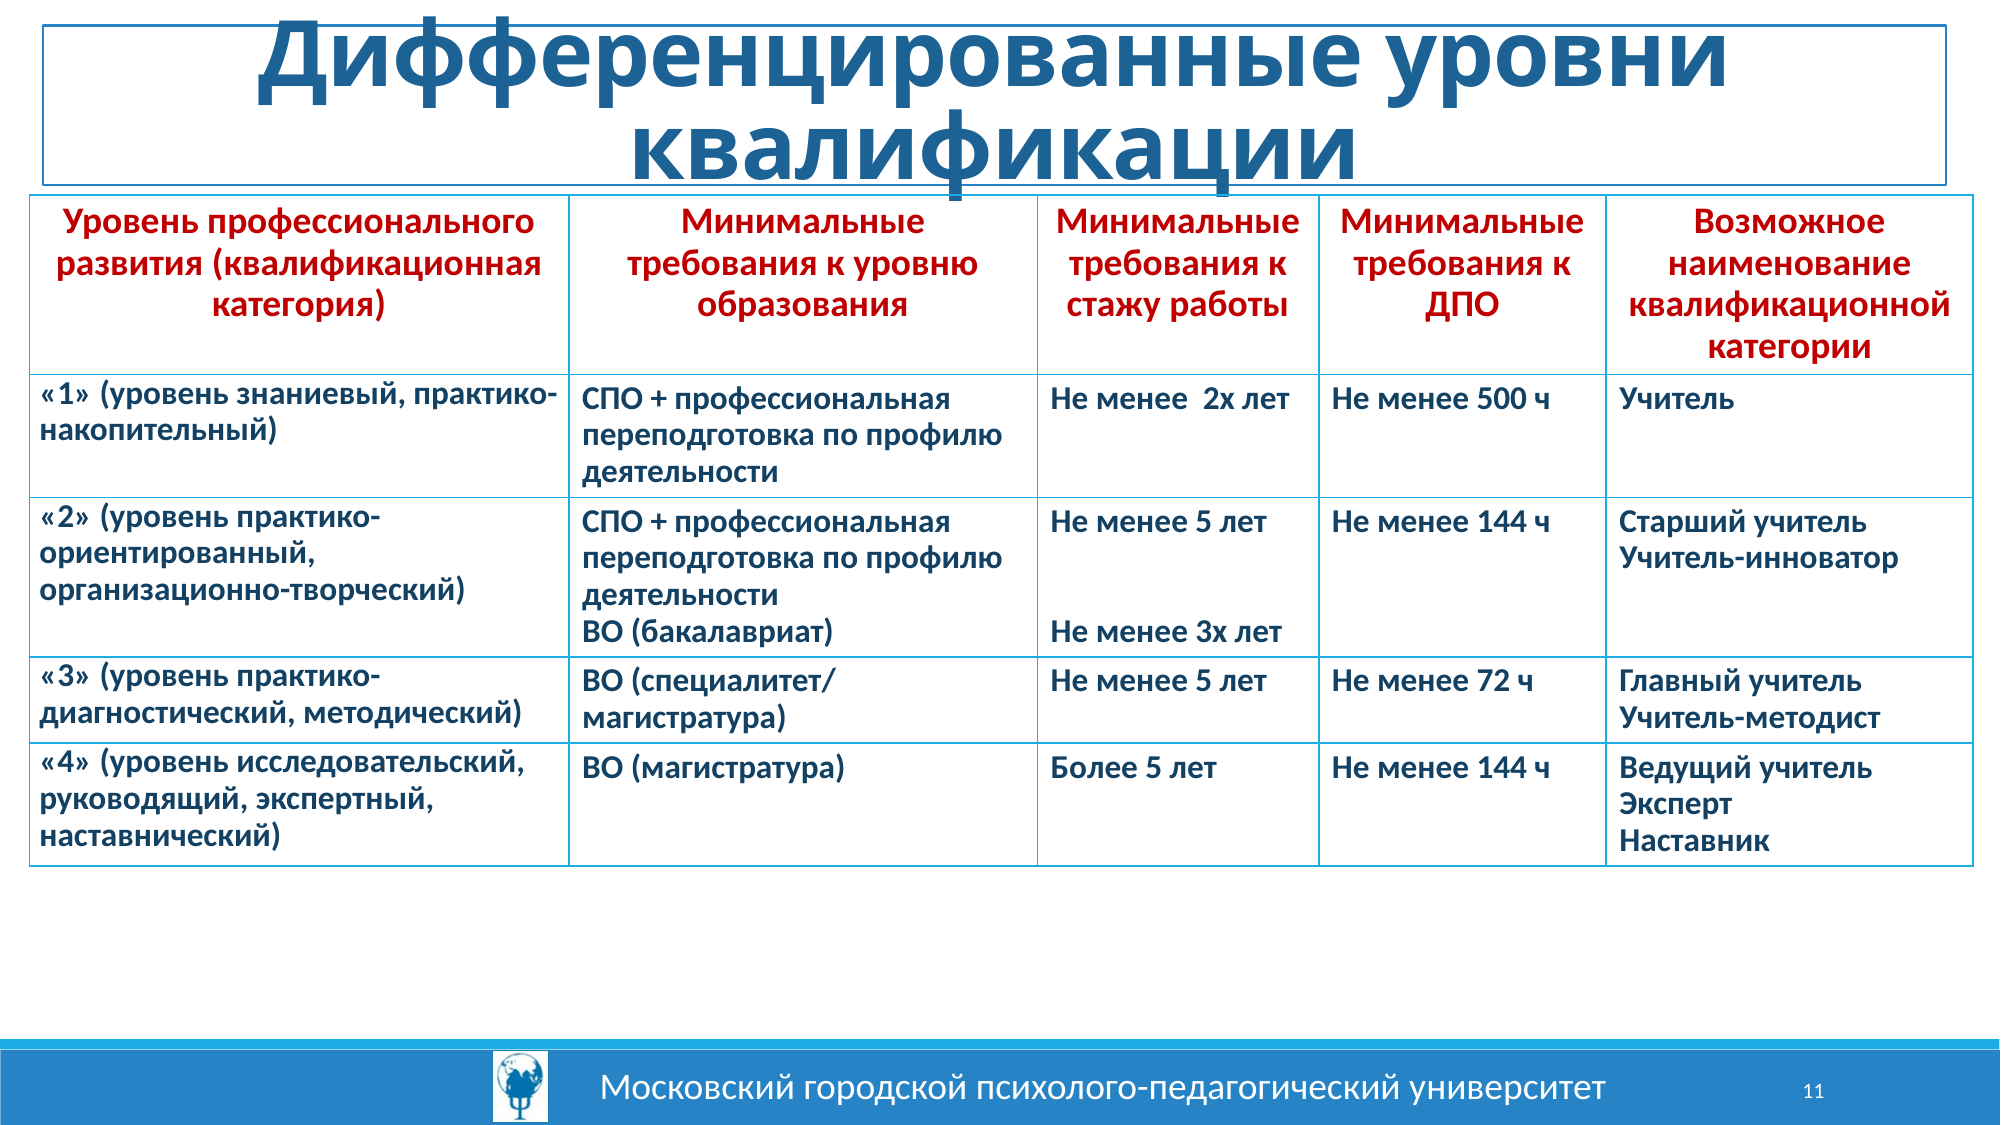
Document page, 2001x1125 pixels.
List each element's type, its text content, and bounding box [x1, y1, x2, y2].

table_cell Не менее 2х лет [1038, 375, 1318, 497]
table_cell «2» (уровень практико-ориентированный, организационно-творческий) [30, 498, 568, 656]
table_cell Более 5 лет [1038, 744, 1318, 865]
table_cell Учитель [1607, 375, 1972, 497]
table_cell СПО + профессиональная переподготовка по профилю деятельности ВО (бакалавриат) [570, 498, 1037, 656]
text_box Московский городской психолого-педагогический университет [460, 1042, 1746, 1125]
table_cell Не менее 144 ч [1320, 744, 1605, 865]
table_cell СПО + профессиональная переподготовка по профилю деятельности [570, 375, 1037, 497]
table_cell Старший учитель Учитель-инноватор [1607, 498, 1972, 656]
table_cell «1» (уровень знаниевый, практико-накопительный) [30, 375, 568, 497]
table_cell Не менее 144 ч [1320, 498, 1605, 656]
table_cell Не менее 72 ч [1320, 658, 1605, 742]
table_cell Не менее 5 лет Не менее 3х лет [1038, 498, 1318, 656]
table_header Возможное наименование квалификационной категории [1607, 196, 1972, 374]
table_cell «4» (уровень исследовательский, руководящий, экспертный, наставнический) [30, 744, 568, 865]
table_cell Главный учитель Учитель-методист [1607, 658, 1972, 742]
table_cell ВО (специалитет/ магистратура) [570, 658, 1037, 742]
table_cell Не менее 5 лет [1038, 658, 1318, 742]
table_header Минимальные требования к стажу работы [1038, 196, 1318, 374]
table_header Уровень профессионального развития (квалификационная категория) [30, 196, 568, 374]
table_cell «3» (уровень практико-диагностический, методический) [30, 658, 568, 742]
slide_number 11 [1746, 1059, 1840, 1120]
table_cell ВО (магистратура) [570, 744, 1037, 865]
table_cell Ведущий учитель Эксперт Наставник [1607, 744, 1972, 865]
title Дифференцированные уровни квалификации [42, 24, 1947, 186]
table_header Минимальные требования к уровню образования [570, 196, 1037, 374]
table_cell Не менее 500 ч [1320, 375, 1605, 497]
table_header Минимальные требования к ДПО [1320, 196, 1605, 374]
picture [491, 1049, 549, 1124]
